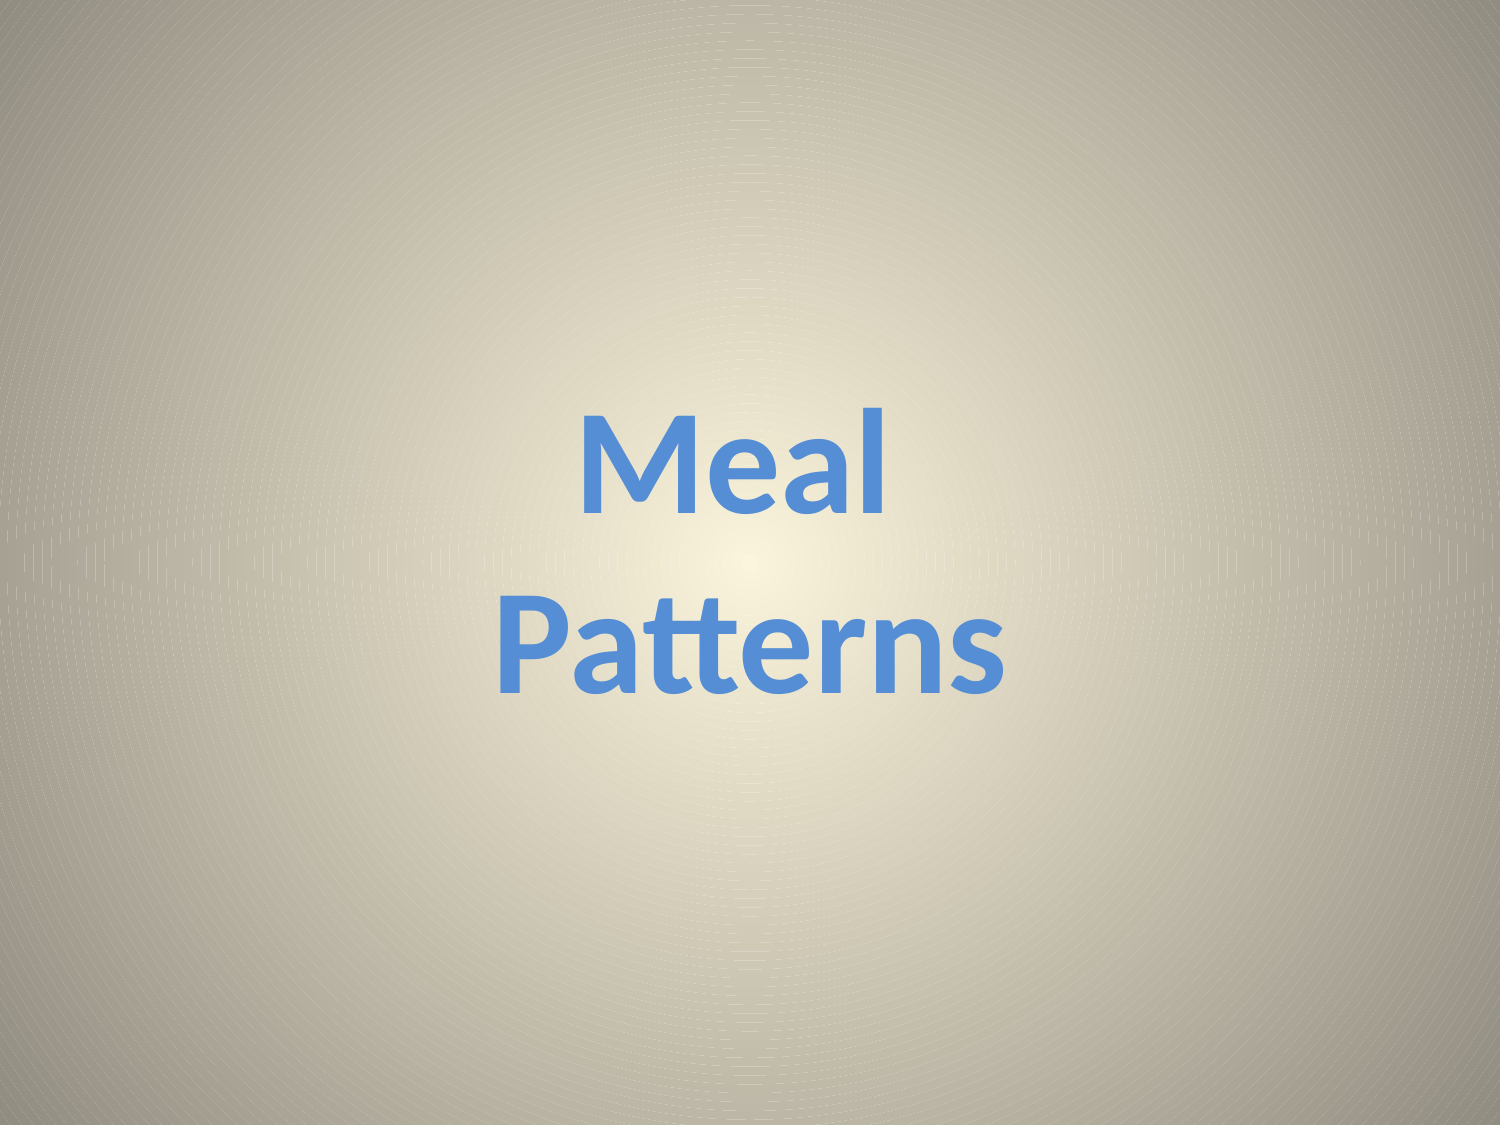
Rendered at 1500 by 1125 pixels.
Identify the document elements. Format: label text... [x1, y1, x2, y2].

title Meal Patterns [75, 45, 1425, 863]
